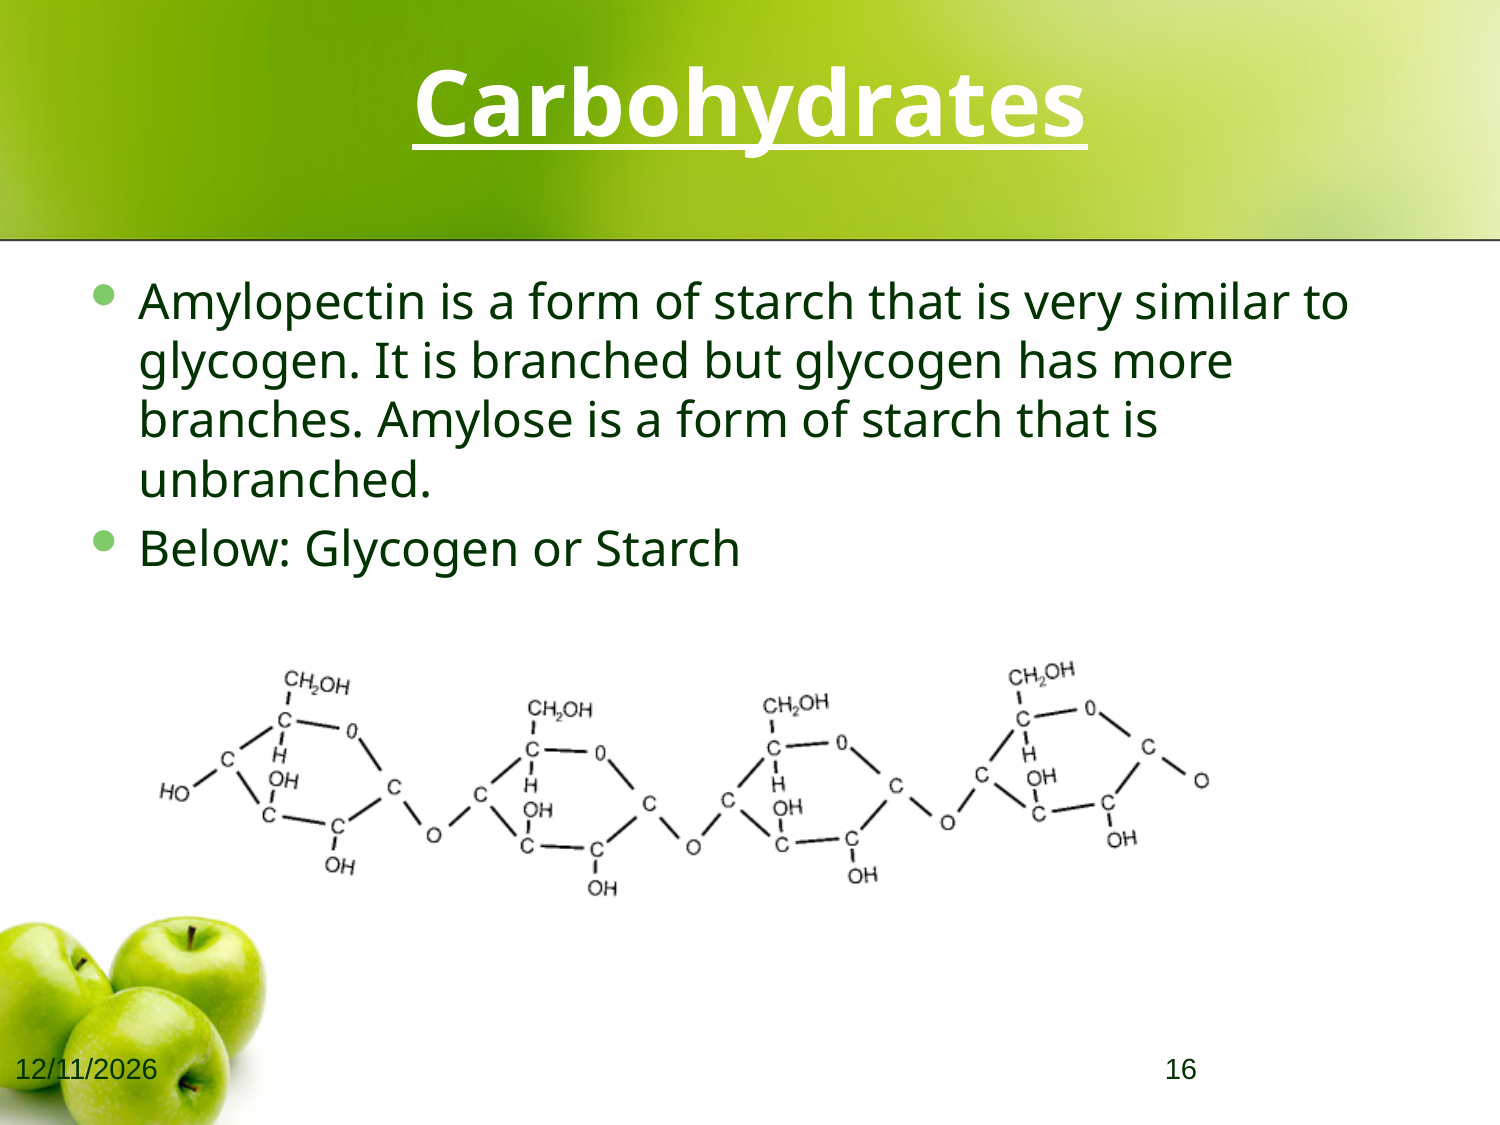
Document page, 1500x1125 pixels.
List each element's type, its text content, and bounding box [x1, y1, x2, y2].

list Amylopectin is a form of starch that is very similar to glycogen. It is branched but glycogen has more branches. Amylose is a form of starch that is unbranched. Below: Glycogen or Starch [74, 262, 1426, 587]
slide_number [0, 1042, 350, 1103]
slide_number 16 [1149, 1042, 1500, 1103]
picture [0, 0, 1500, 1125]
title Carbohydrates [62, 24, 1438, 176]
